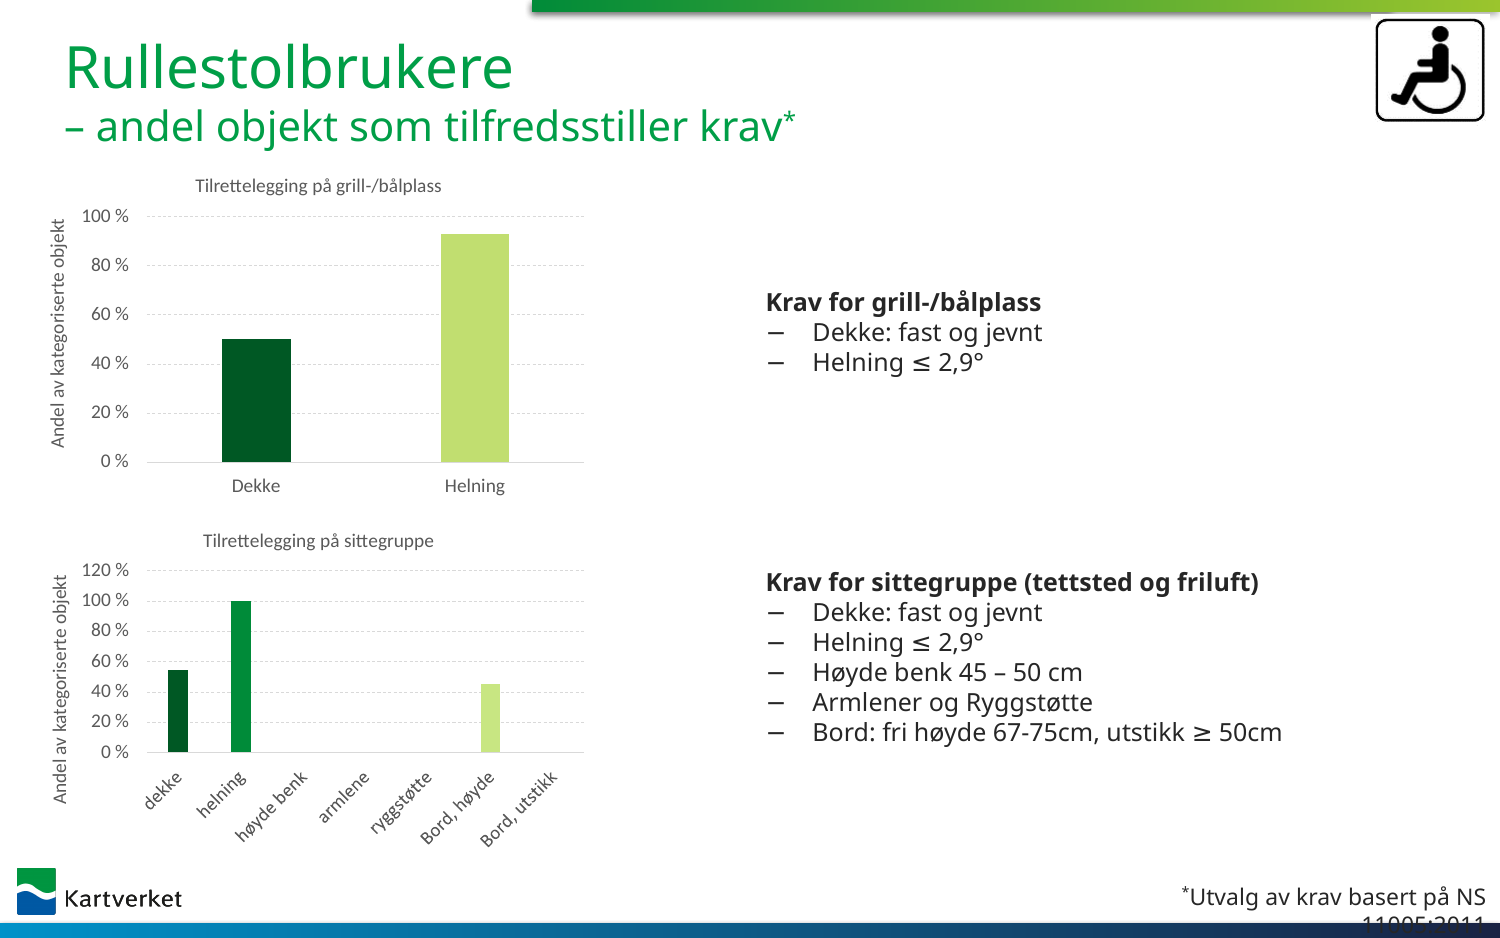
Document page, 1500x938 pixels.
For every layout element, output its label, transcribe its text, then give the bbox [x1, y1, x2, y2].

picture [1371, 13, 1491, 127]
text_box Krav for sittegruppe (tettsted og friluft) Dekke: fast og jevnt Helning ≤ 2,9° Høyde benk 45 – 50 cm Armlener og Ryggstøtte Bord: fri høyde 67-75cm, utstikk ≥ 50cm [750, 559, 1500, 754]
picture [41, 166, 596, 505]
text_box Krav for grill-/bålplass Dekke: fast og jevnt Helning ≤ 2,9° [750, 279, 1452, 384]
picture [41, 520, 596, 859]
text_box Rullestolbrukere – andel objekt som tilfredsstiller krav* [49, 14, 1431, 158]
text_box *Utvalg av krav basert på NS 11005:2011 [1068, 873, 1500, 938]
